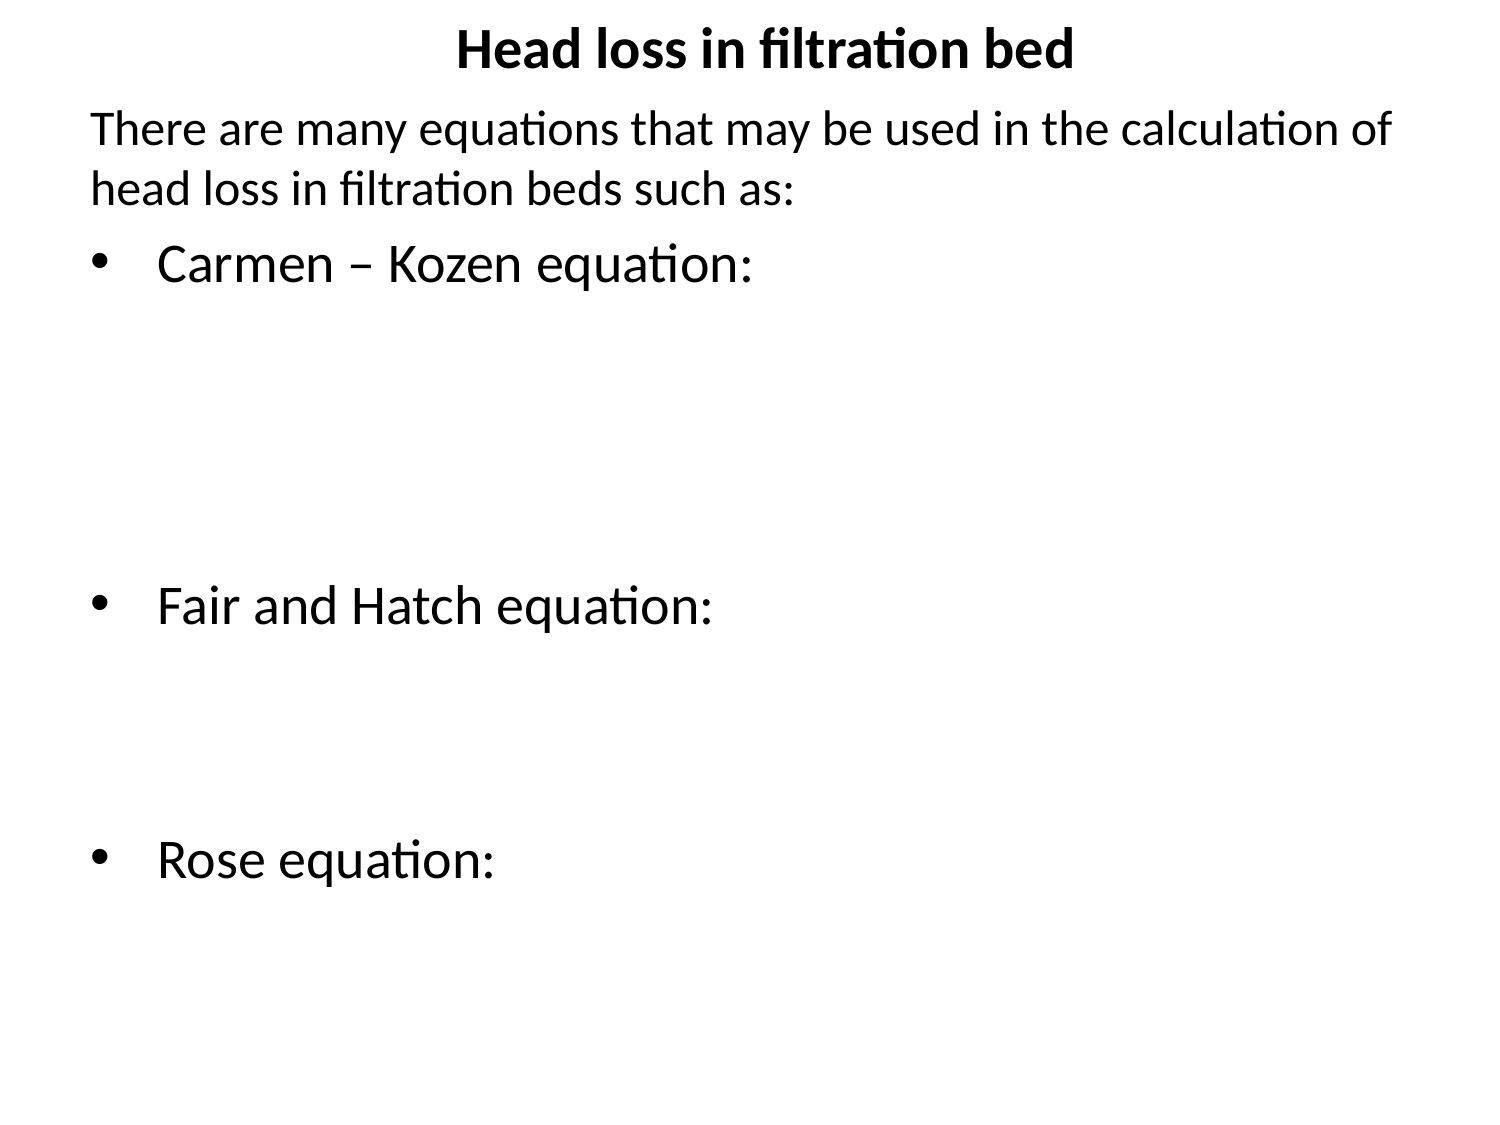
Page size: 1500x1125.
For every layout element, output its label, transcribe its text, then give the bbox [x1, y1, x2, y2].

text_box Head loss in filtration bed [441, 2, 1091, 87]
